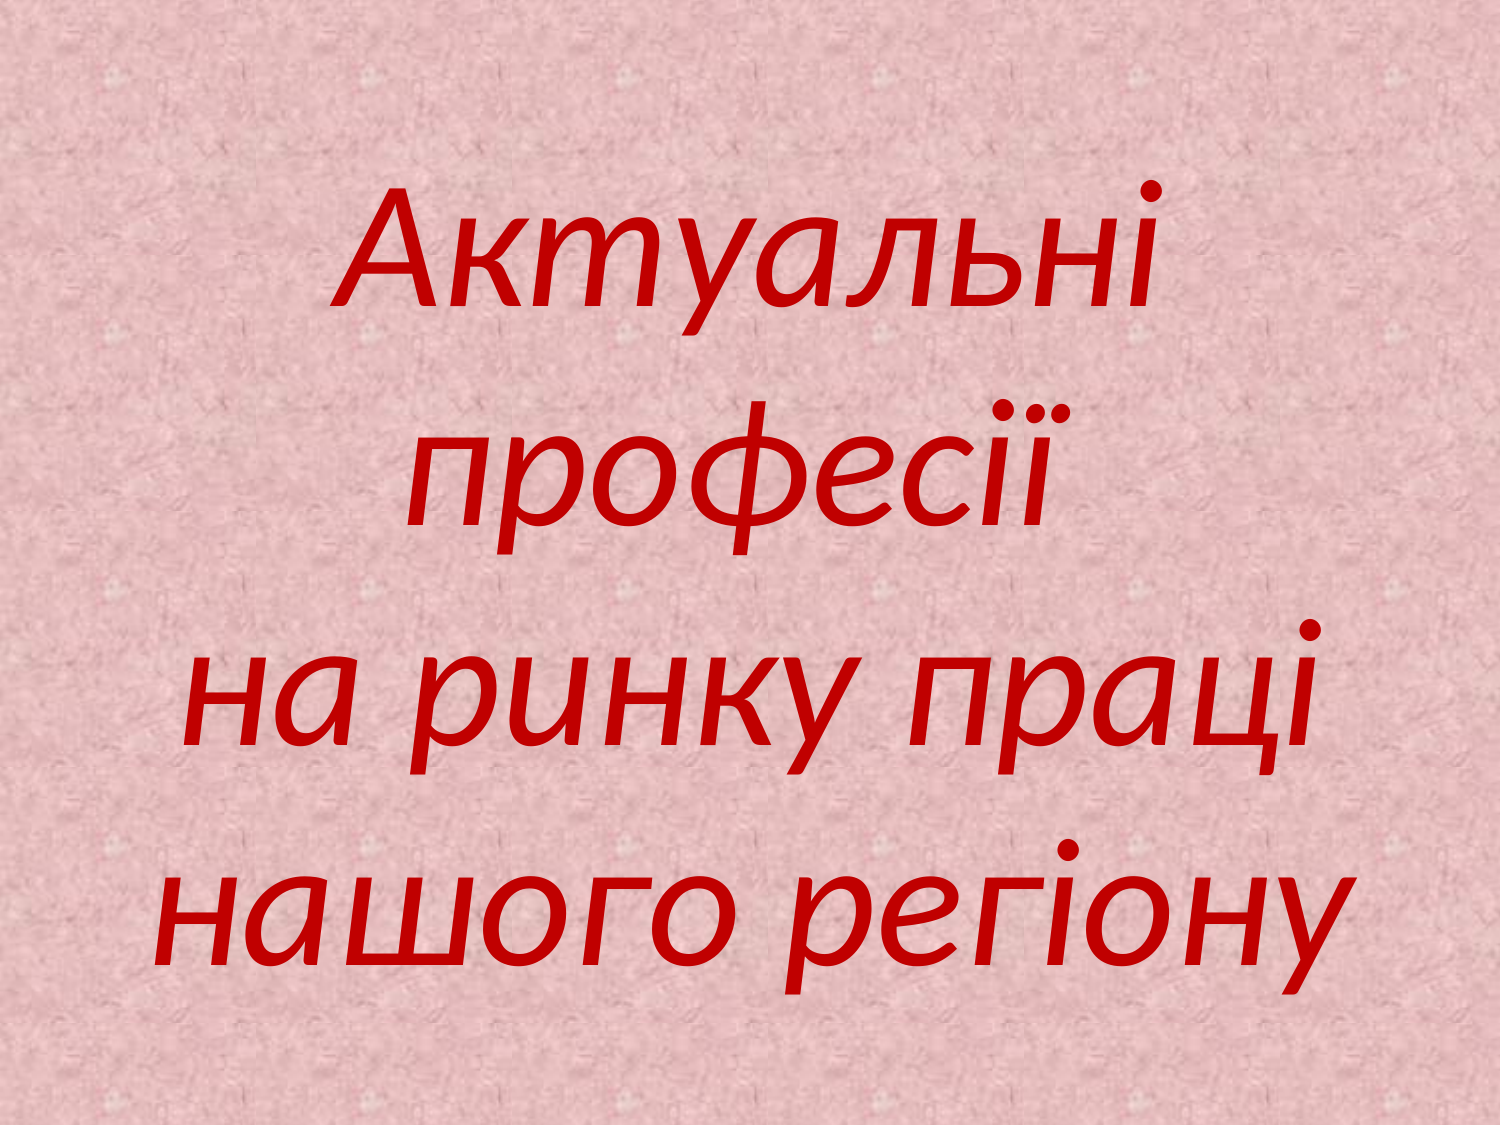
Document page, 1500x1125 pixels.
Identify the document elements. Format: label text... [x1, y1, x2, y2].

title Актуальні професії на ринку праці нашого регіону [0, 0, 1500, 1125]
